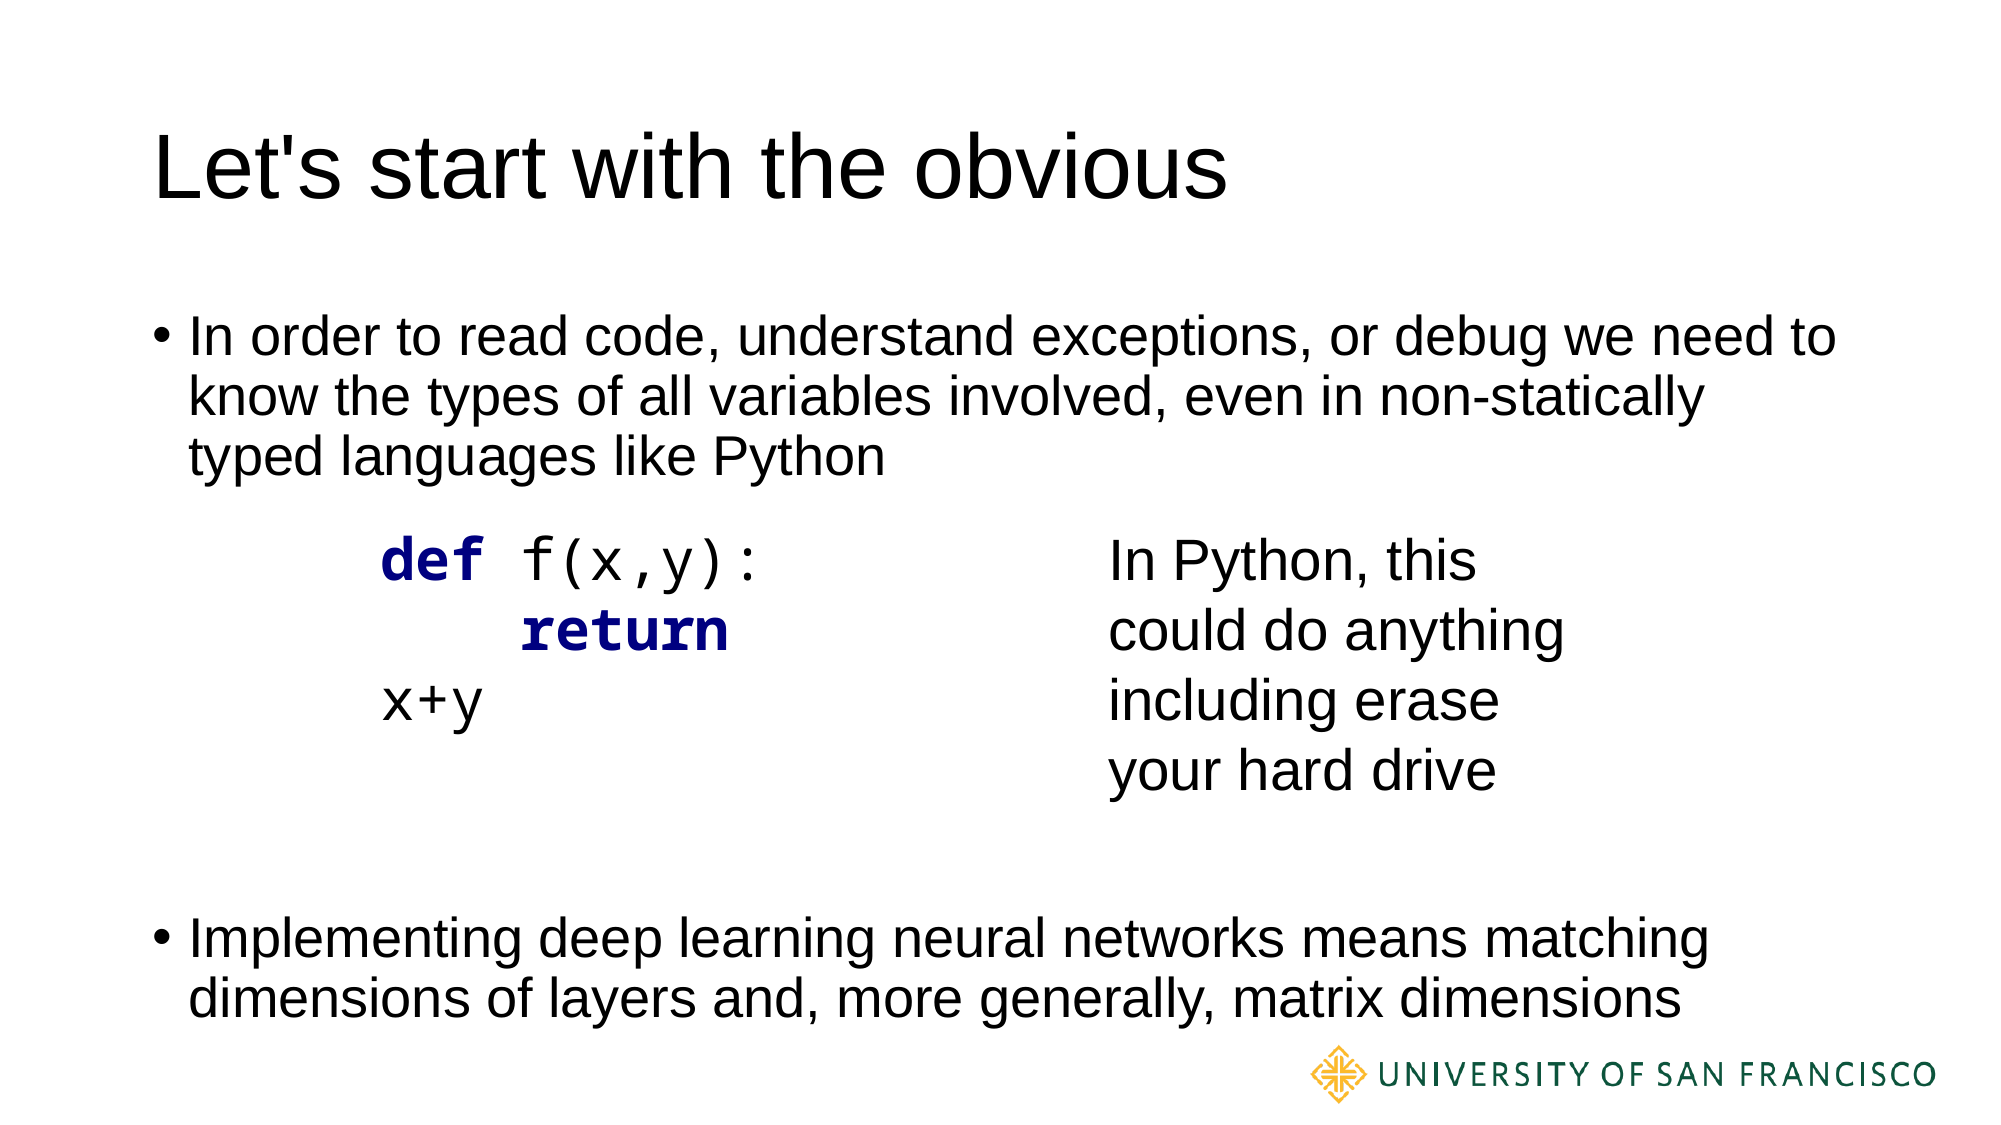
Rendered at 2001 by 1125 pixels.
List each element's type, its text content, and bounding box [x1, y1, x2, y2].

title Let's start with the obvious [137, 59, 1863, 278]
list In order to read code, understand exceptions, or debug we need to know the types of all variables involved, even in non-statically typed languages like Python Implementing deep learning neural networks means matching dimensions of layers and, more generally, matrix dimensions [137, 299, 1863, 1043]
text_box In Python, this could do anything including erase your hard drive [1093, 514, 1594, 810]
text_box def f(x,y): return x+y [365, 514, 866, 740]
